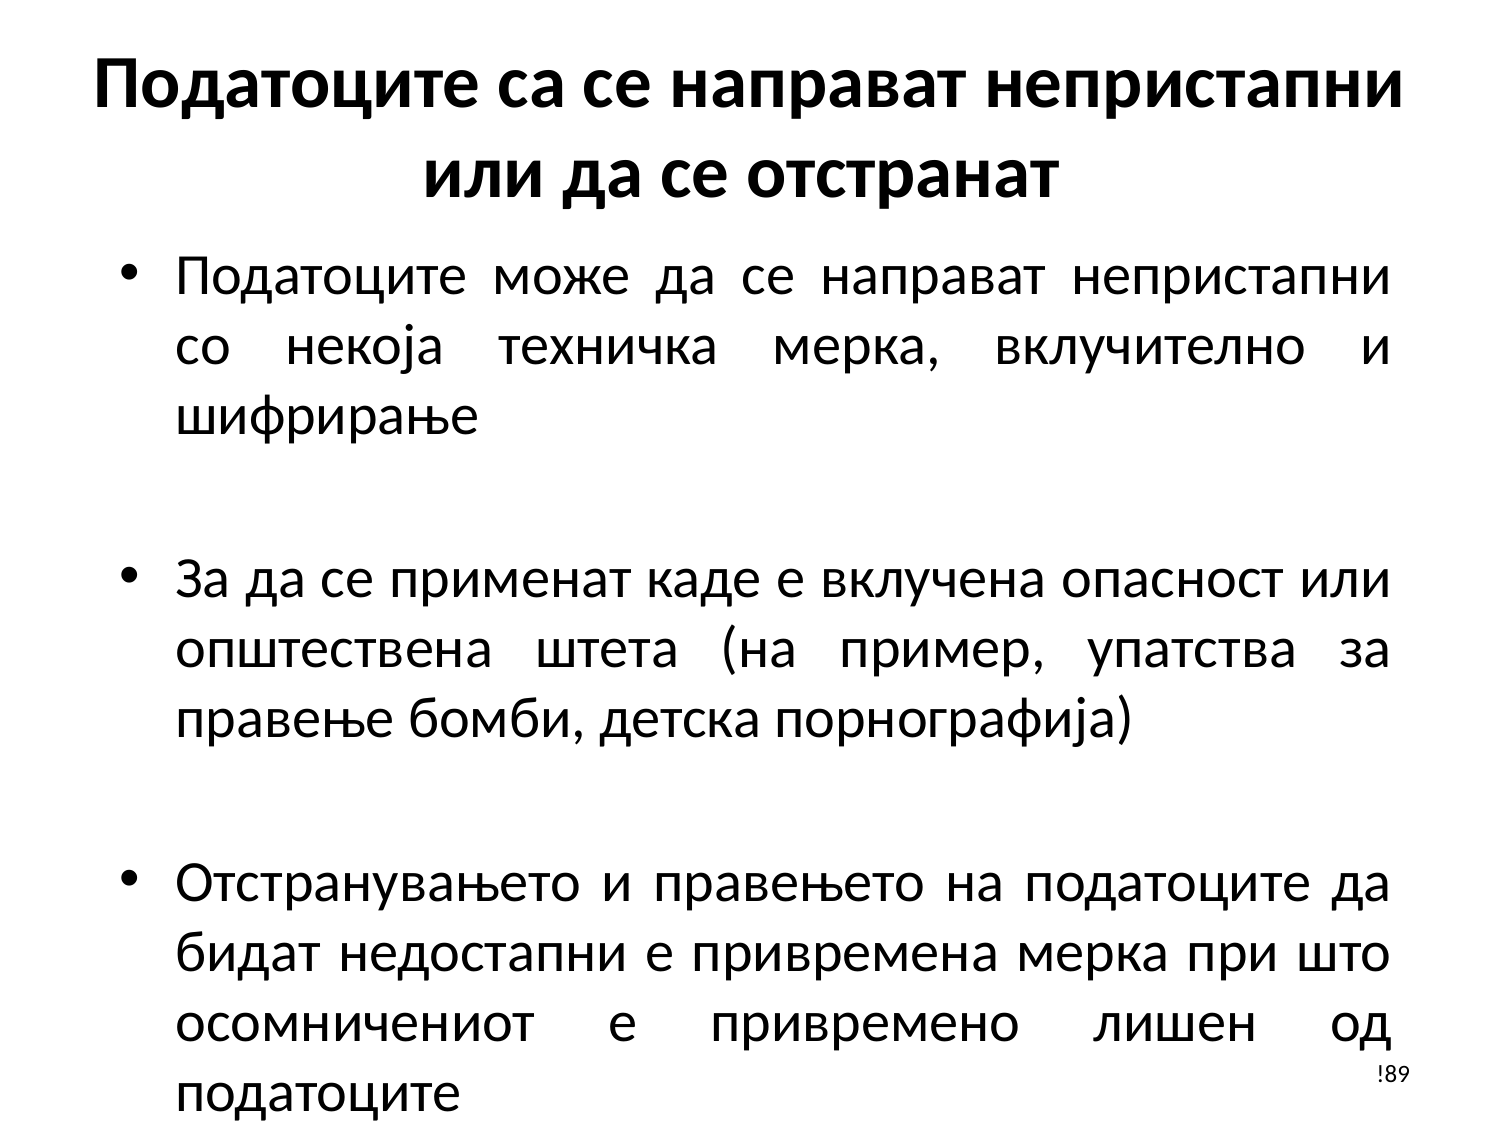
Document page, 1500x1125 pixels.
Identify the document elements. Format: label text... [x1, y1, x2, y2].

slide_number !89 [1074, 1042, 1425, 1103]
list Податоците може да се направат непристапни со некоја техничка мерка, вклучително и шифрирање За да се применат каде е вклучена опасност или општествена штета (на пример, упатства за правење бомби, детска порнографија) Отстранувањето и правењето на податоците да бидат недостапни е привремена мерка при што осомничениот е привремено лишен од податоците [103, 228, 1408, 943]
title Податоците са се направат непристапни или да се отстранат [74, 28, 1426, 217]
